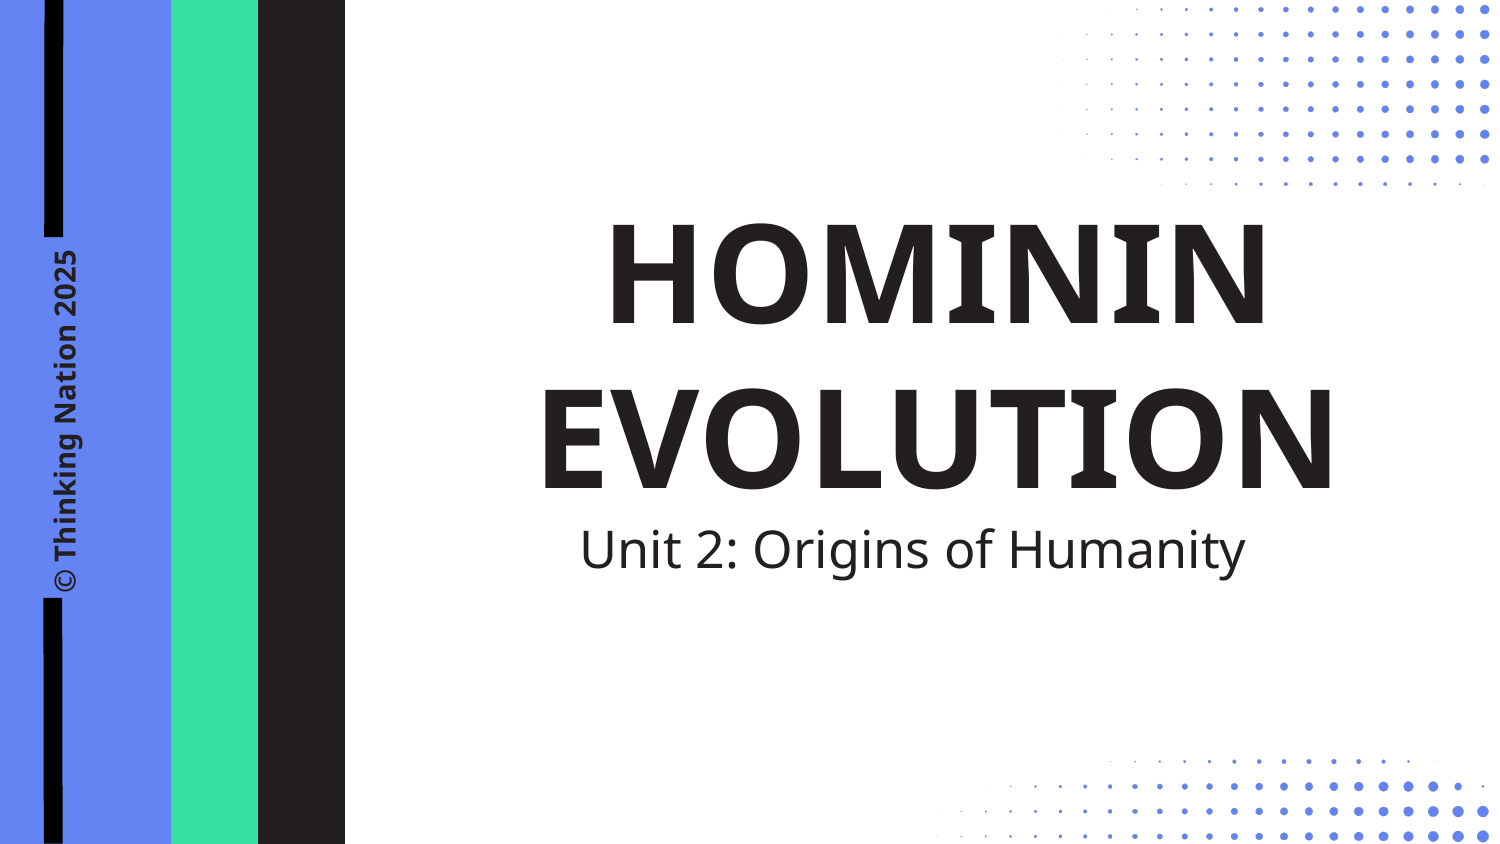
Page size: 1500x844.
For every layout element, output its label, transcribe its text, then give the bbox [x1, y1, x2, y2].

text_box [1037, 0, 1500, 186]
text_box Unit 2: Origins of Humanity [395, 516, 1432, 580]
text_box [0, 0, 346, 844]
text_box [911, 759, 1500, 844]
text_box HOMININ EVOLUTION [395, 185, 1482, 516]
